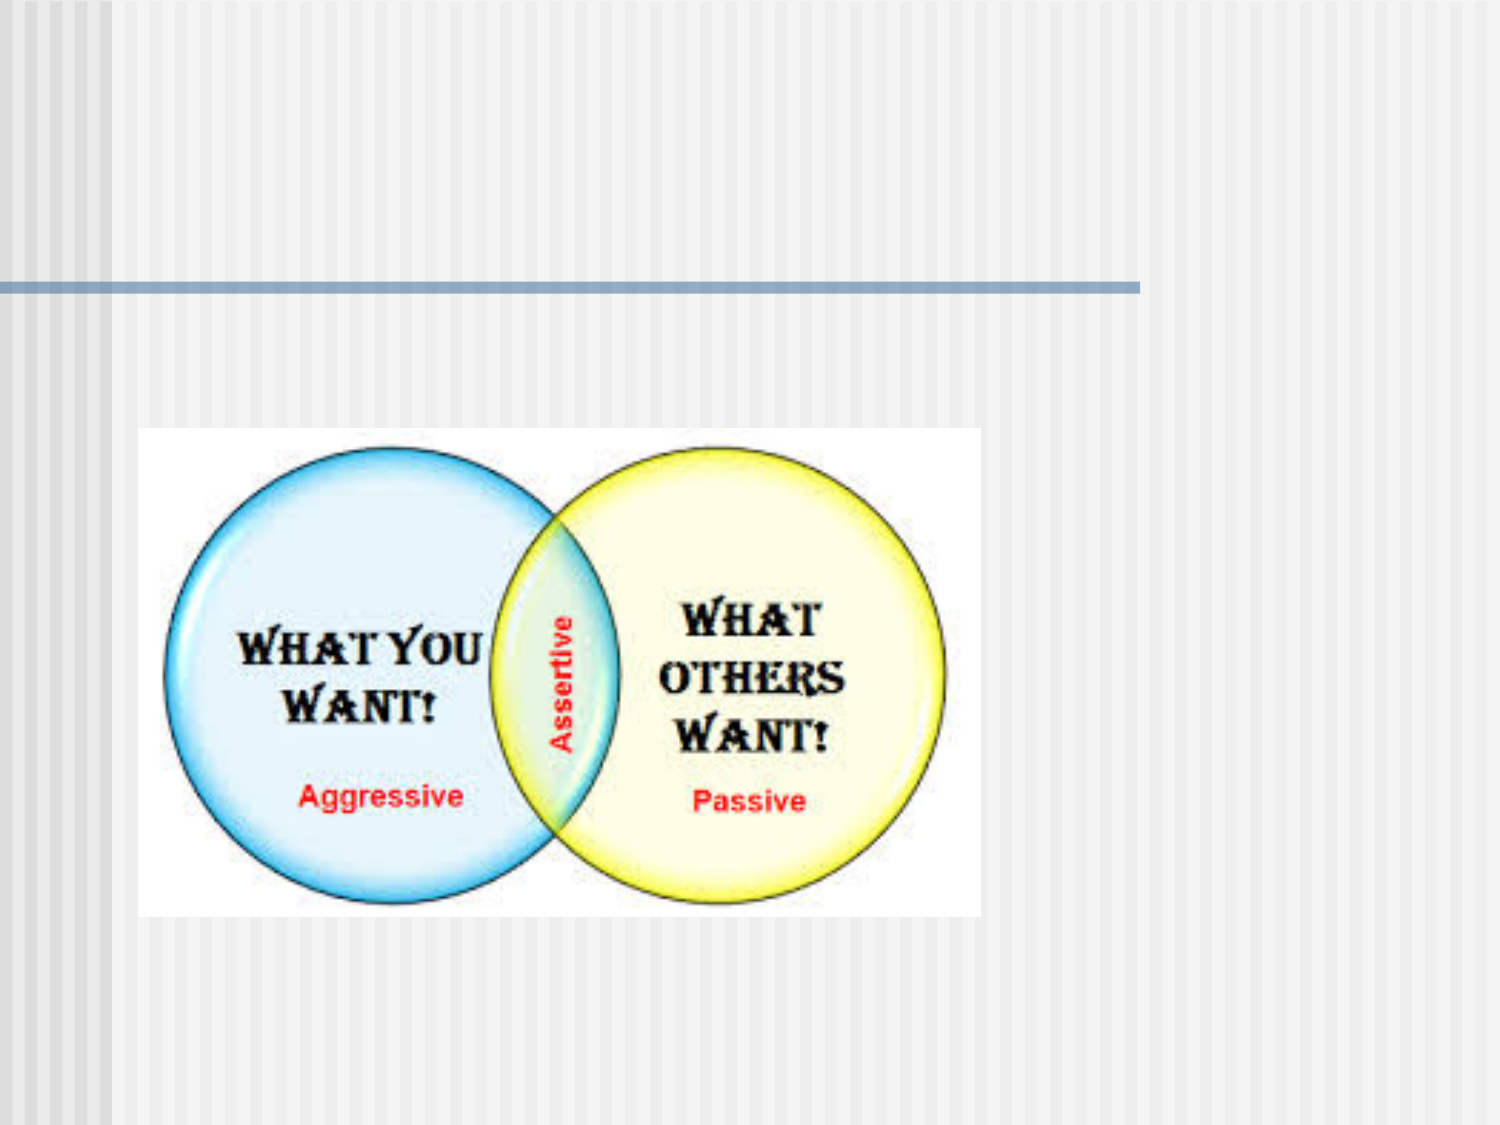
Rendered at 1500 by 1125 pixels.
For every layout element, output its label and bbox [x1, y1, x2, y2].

picture [138, 428, 981, 918]
